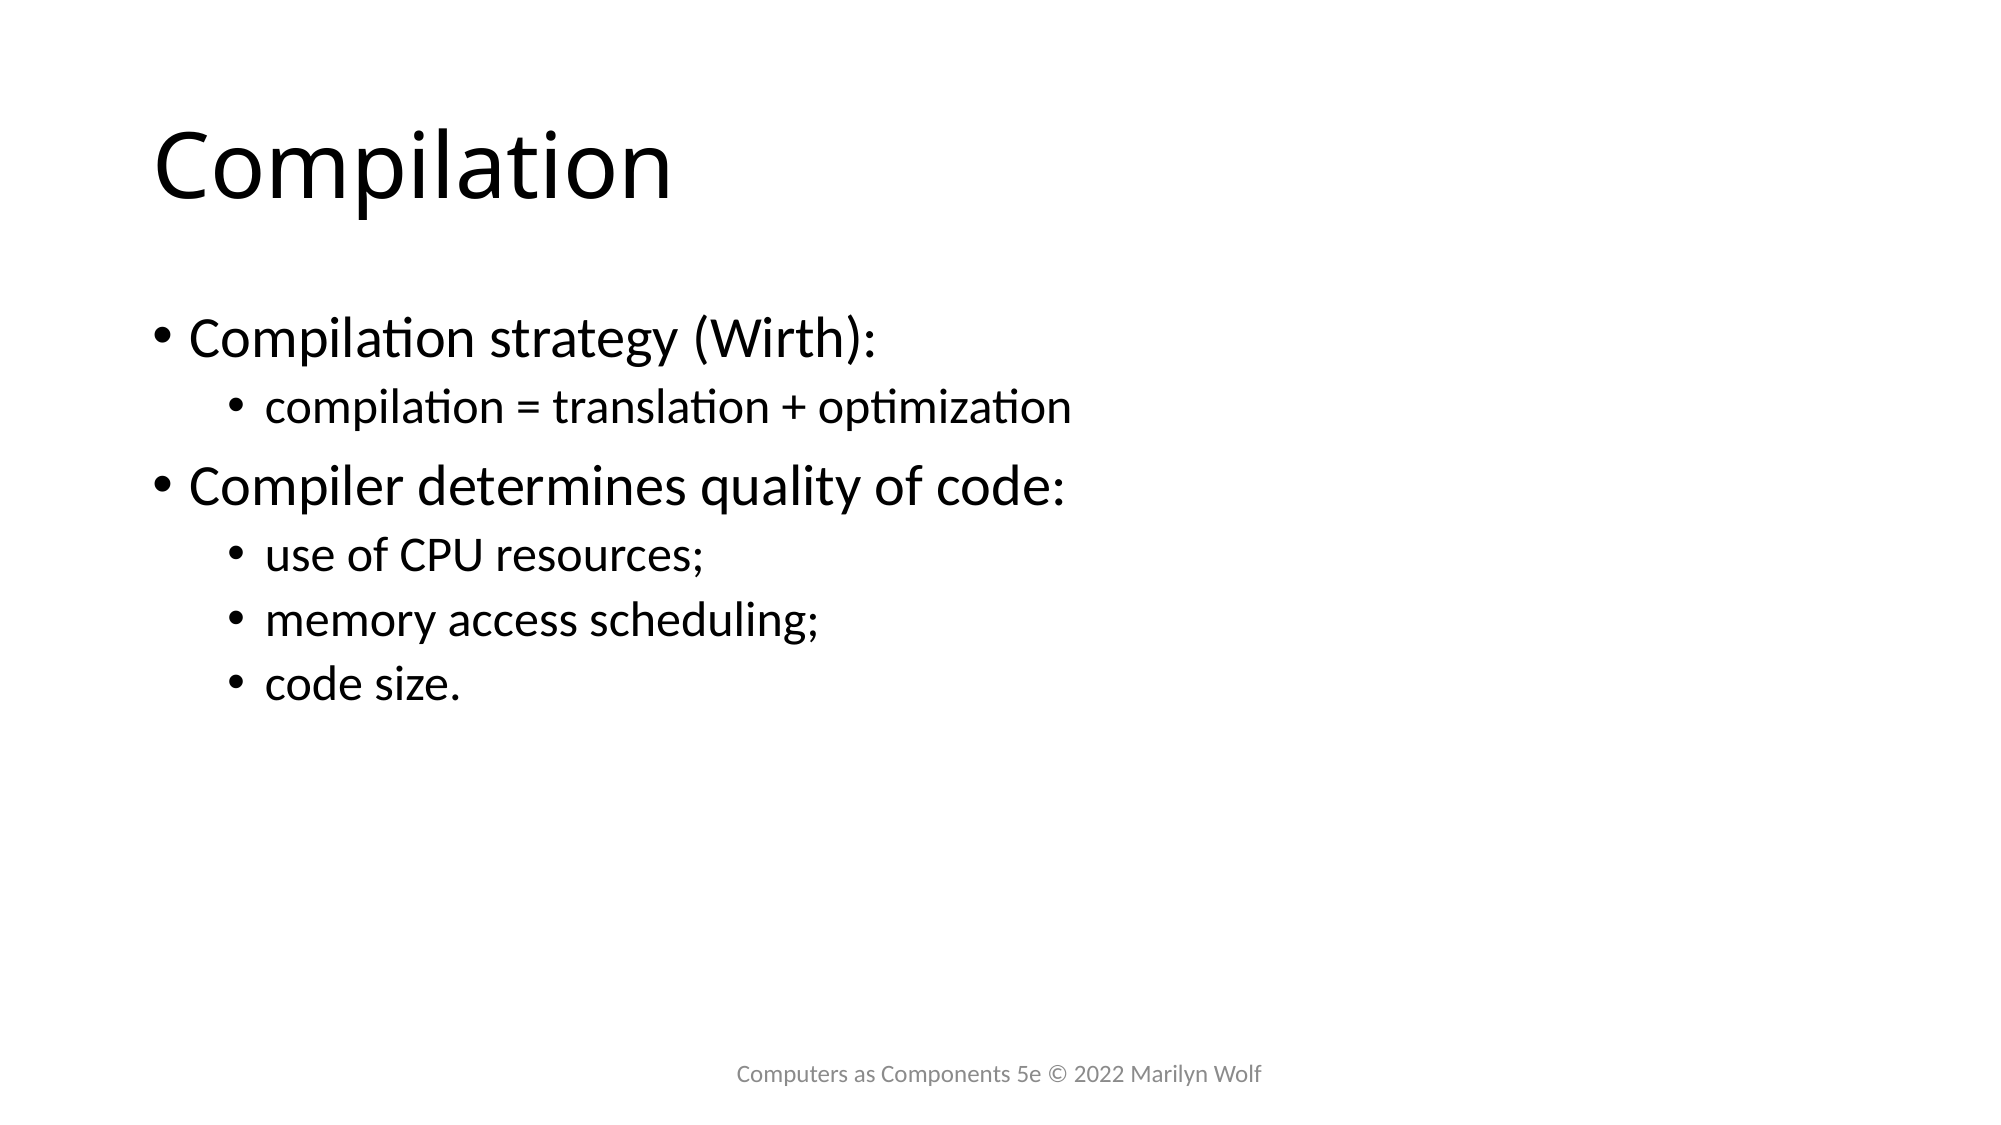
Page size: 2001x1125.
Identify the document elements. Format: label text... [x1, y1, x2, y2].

title Compilation [137, 59, 1863, 278]
footer Computers as Components 5e © 2022 Marilyn Wolf [662, 1042, 1338, 1103]
list Compilation strategy (Wirth): compilation = translation + optimization Compiler determines quality of code: use of CPU resources; memory access scheduling; code size. [137, 299, 1863, 1014]
